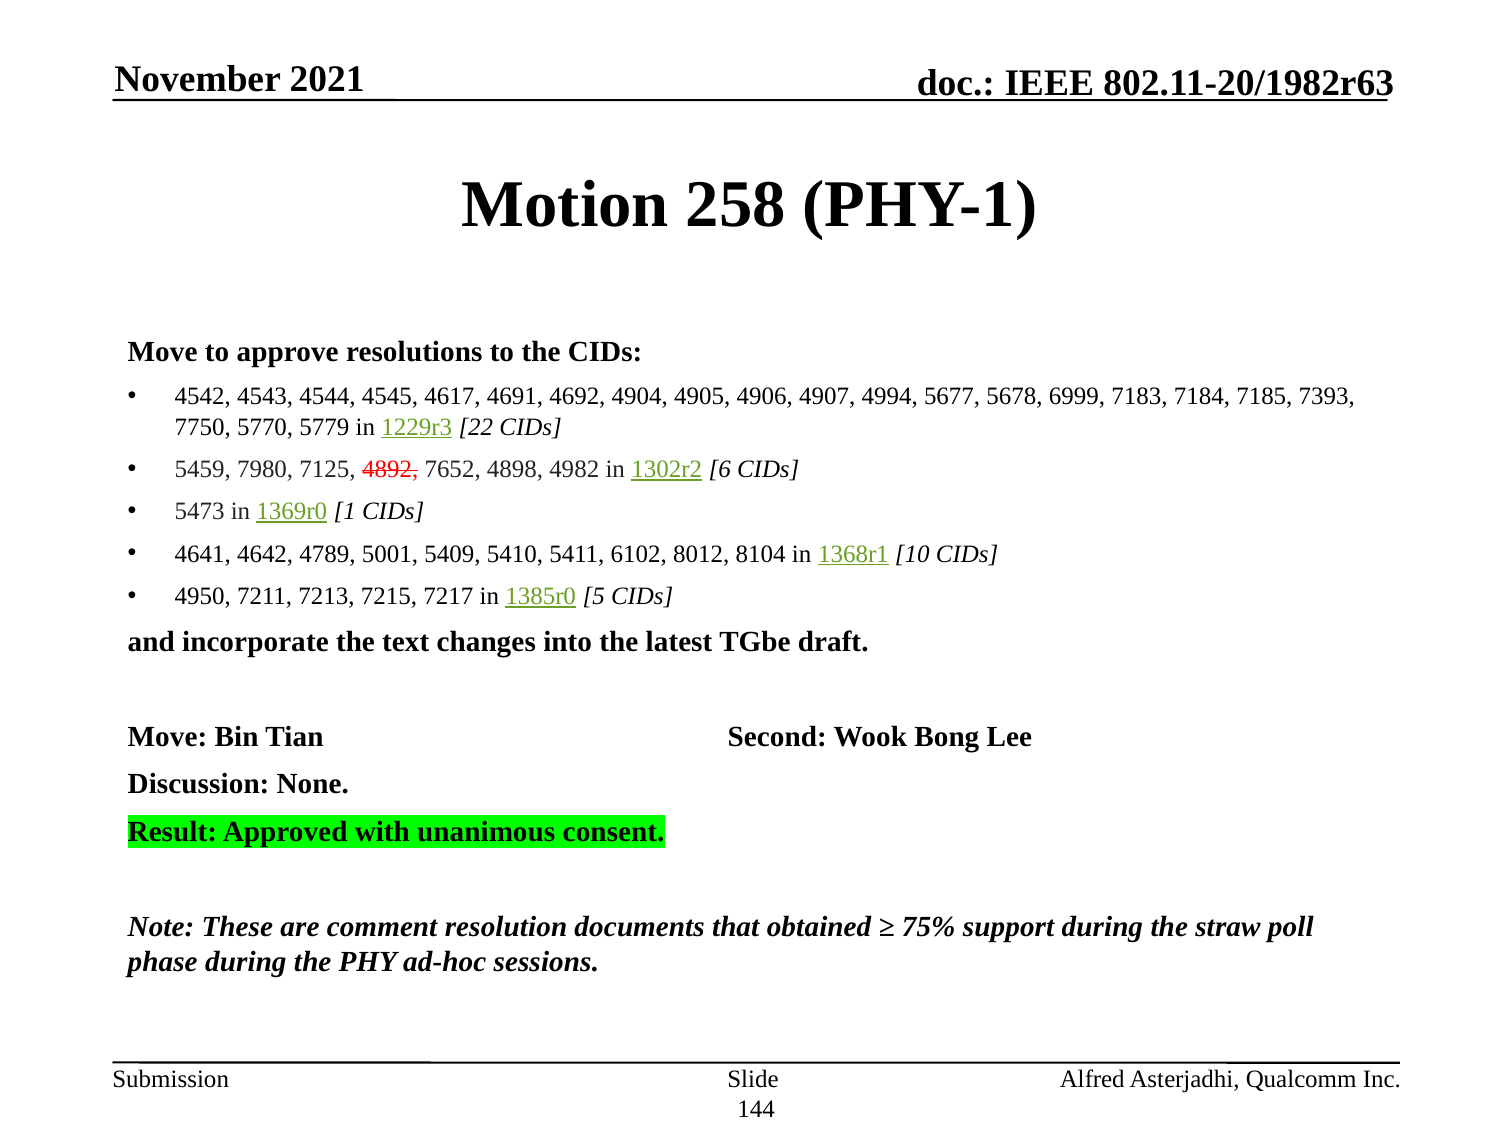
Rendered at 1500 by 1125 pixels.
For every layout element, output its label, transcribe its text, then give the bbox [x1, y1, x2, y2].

footer Alfred Asterjadhi, Qualcomm Inc. [878, 1061, 1402, 1093]
slide_number Slide 144 [712, 1061, 800, 1123]
title Motion 258 (PHY-1) [112, 112, 1388, 288]
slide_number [114, 54, 423, 100]
list Move to approve resolutions to the CIDs: 4542, 4543, 4544, 4545, 4617, 4691, 4692, 4904, 4905, 4906, 4907, 4994, 5677, 5678, 6999, 7183, 7184, 7185, 7393, 7750, 5770, 5779 in 1229r3 [22 CIDs] 5459, 7980, 7125, 4892, 7652, 4898, 4982 in 1302r2 [6 CIDs] 5473 in 1369r0 [1 CIDs] 4641, 4642, 4789, 5001, 5409, 5410, 5411, 6102, 8012, 8104 in 1368r1 [10 CIDs] 4950, 7211, 7213, 7215, 7217 in 1385r0 [5 CIDs] and incorporate the text changes into the latest TGbe draft. Move: Bin Tian Second: Wook Bong Lee Discussion: None. Result: Approved with unanimous consent. Note: These are comment resolution documents that obtained ≥ 75% support during the straw poll phase during the PHY ad-hoc sessions. [112, 324, 1388, 1063]
